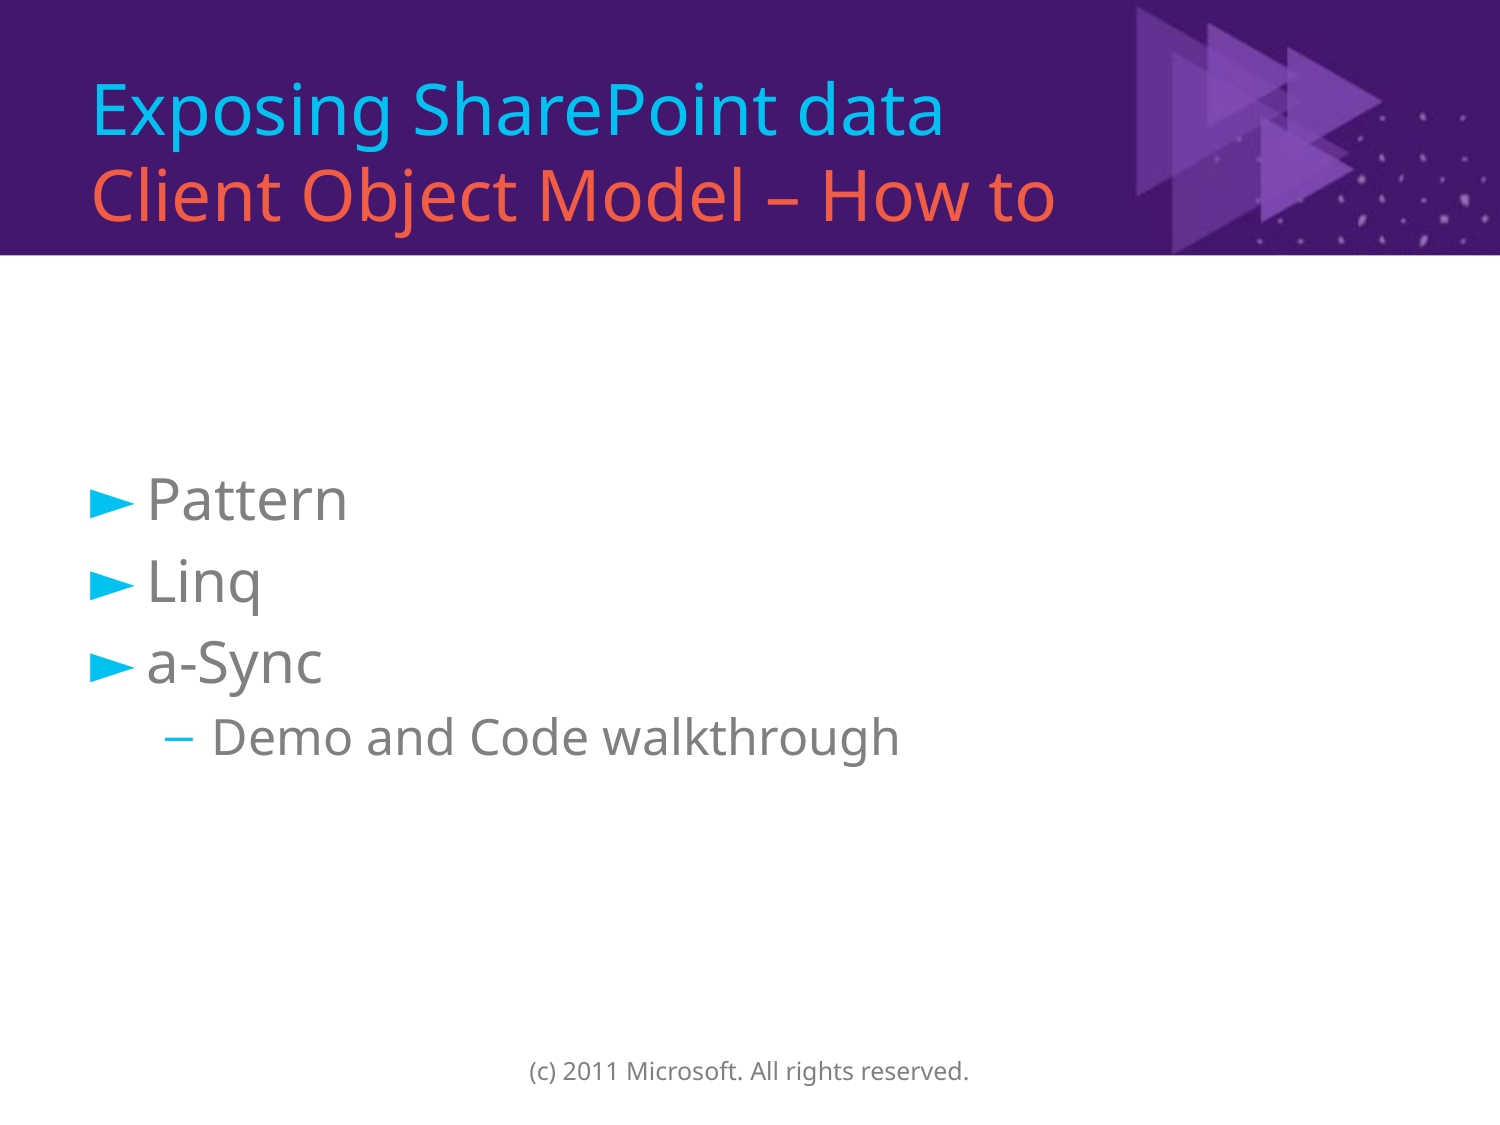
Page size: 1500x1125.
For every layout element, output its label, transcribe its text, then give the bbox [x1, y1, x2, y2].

footer (c) 2011 Microsoft. All rights reserved. [512, 1042, 988, 1103]
picture [0, 0, 1500, 255]
list Pattern Linq a-Sync Demo and Code walkthrough [75, 373, 1425, 1005]
title Exposing SharePoint data Client Object Model – How to [75, 56, 1425, 244]
